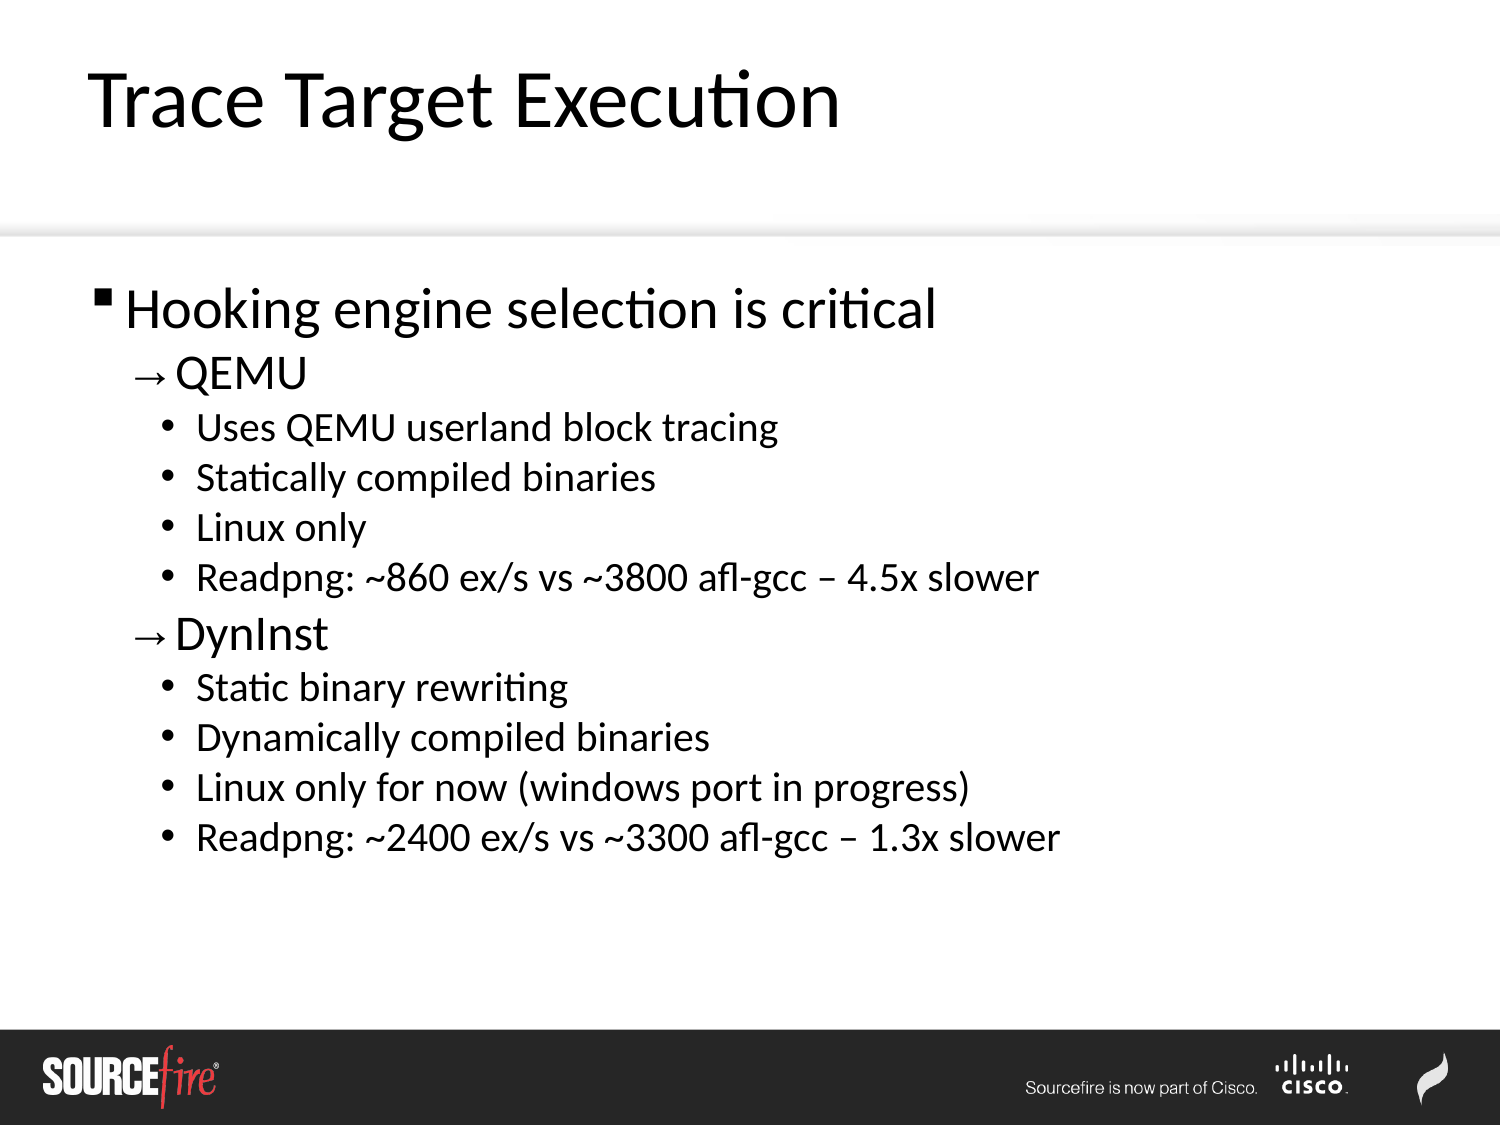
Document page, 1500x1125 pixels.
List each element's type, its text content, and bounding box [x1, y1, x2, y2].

picture [1026, 1054, 1348, 1097]
picture [43, 1045, 219, 1109]
picture [1417, 1051, 1448, 1106]
text_box Trace Target Execution [72, 51, 1423, 215]
text_box Hooking engine selection is critical QEMU Uses QEMU userland block tracing Statically compiled binaries Linux only Readpng: ~860 ex/s vs ~3800 afl-gcc – 4.5x slower DynInst Static binary rewriting Dynamically compiled binaries Linux only for now (windows port in progress) Readpng: ~2400 ex/s vs ~3300 afl-gcc – 1.3x slower [75, 262, 1425, 1005]
picture [0, 214, 1500, 246]
